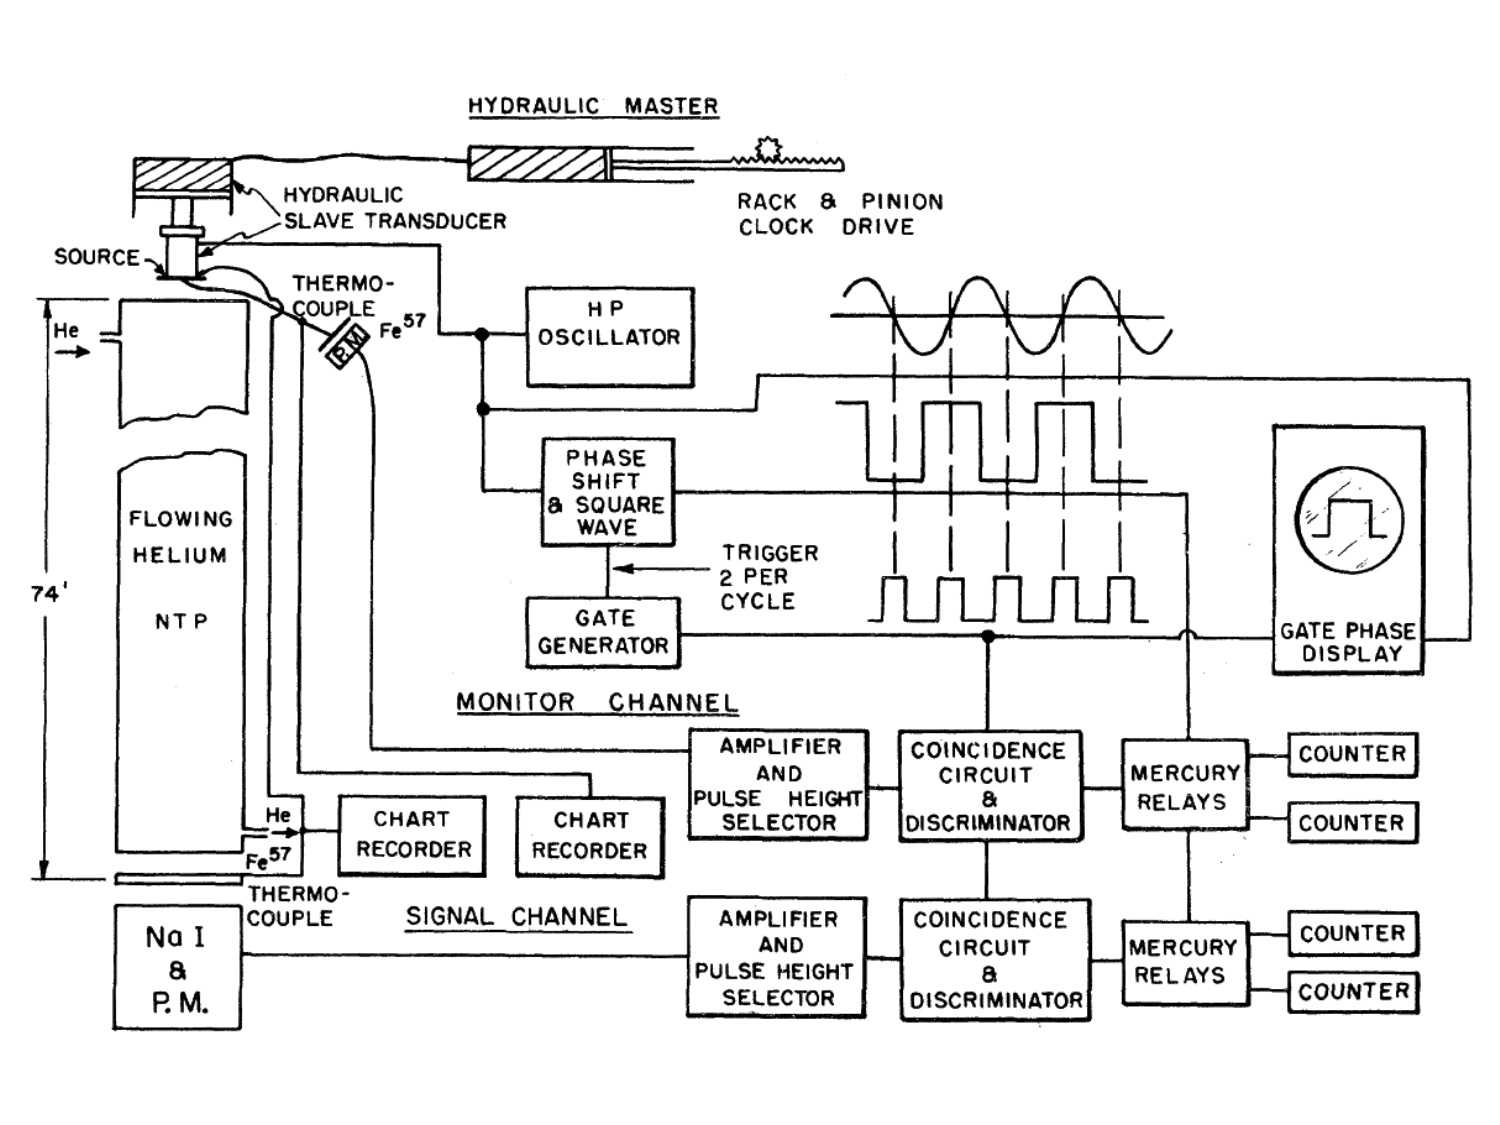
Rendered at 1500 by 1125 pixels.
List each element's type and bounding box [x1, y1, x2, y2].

picture [0, 68, 1500, 1057]
